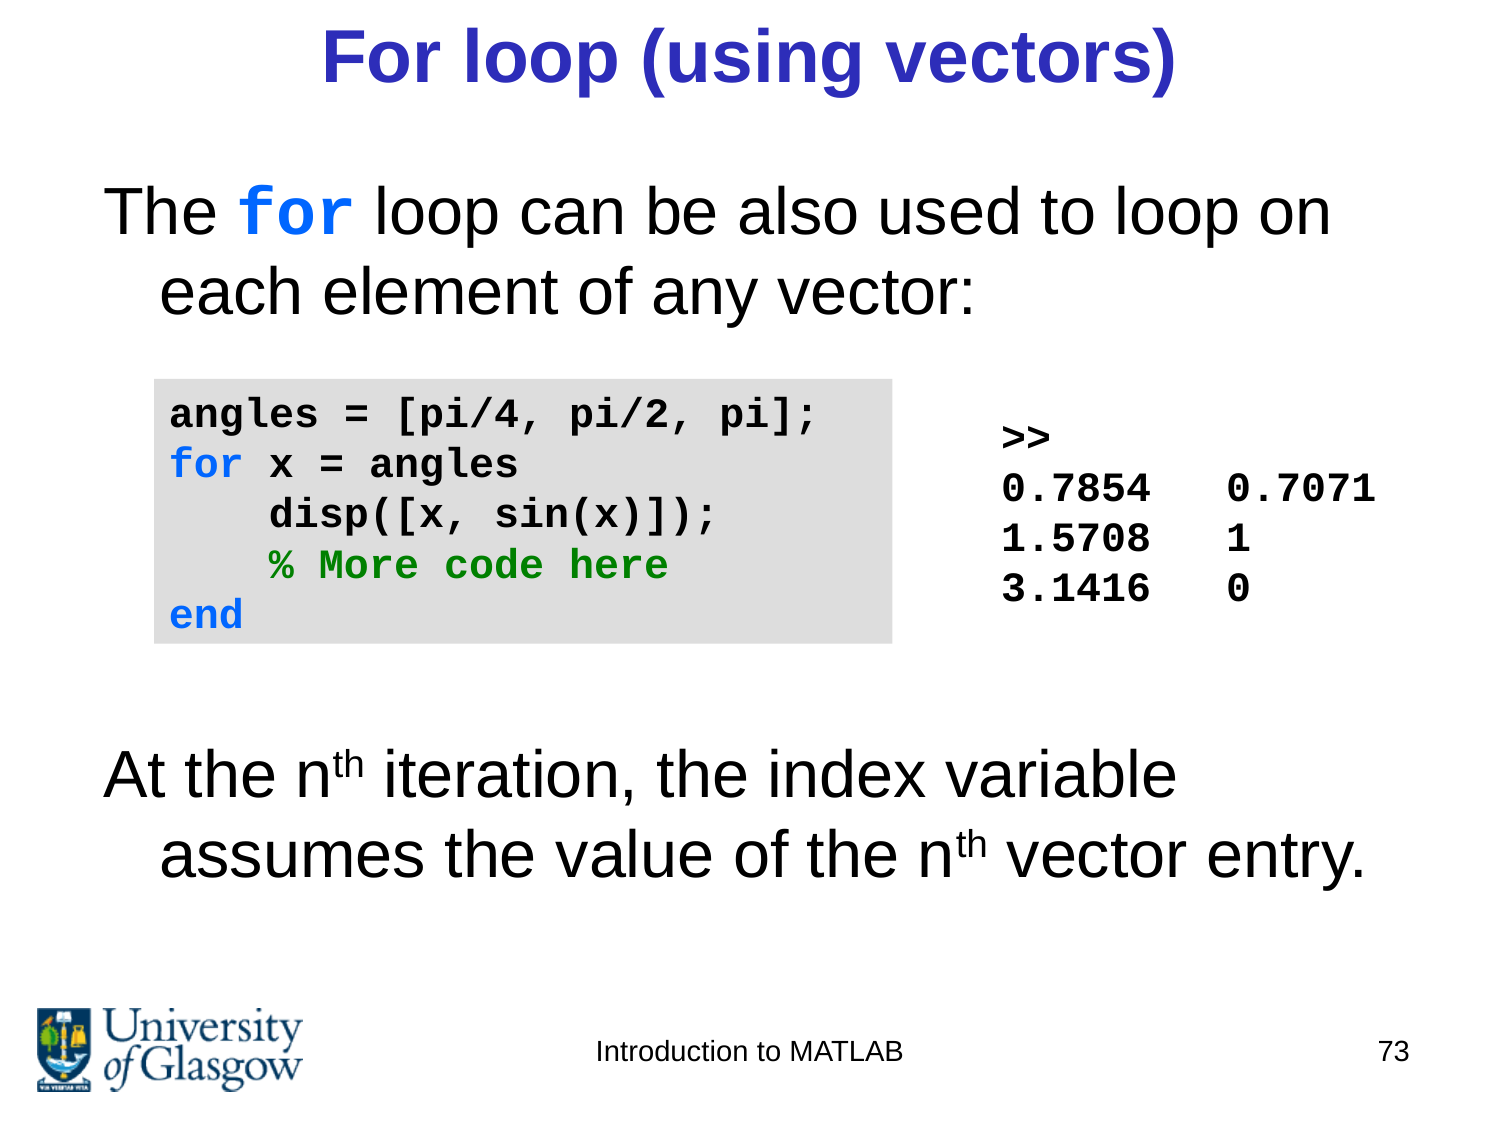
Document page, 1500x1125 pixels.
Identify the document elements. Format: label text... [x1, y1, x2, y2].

list The for loop can be also used to loop on each element of any vector: At the nth iteration, the index variable assumes the value of the nth vector entry. [88, 160, 1439, 907]
title For loop (using vectors) [0, 0, 1500, 114]
text_box >> 0.7854 0.7071 1.5708 1 3.1416 0 [986, 402, 1432, 618]
picture [37, 1008, 303, 1092]
slide_number 73 [1074, 1024, 1425, 1103]
footer Introduction to MATLAB [512, 1024, 988, 1103]
text_box angles = [pi/4, pi/2, pi]; for x = angles disp([x, sin(x)]); % More code here end [154, 378, 893, 644]
